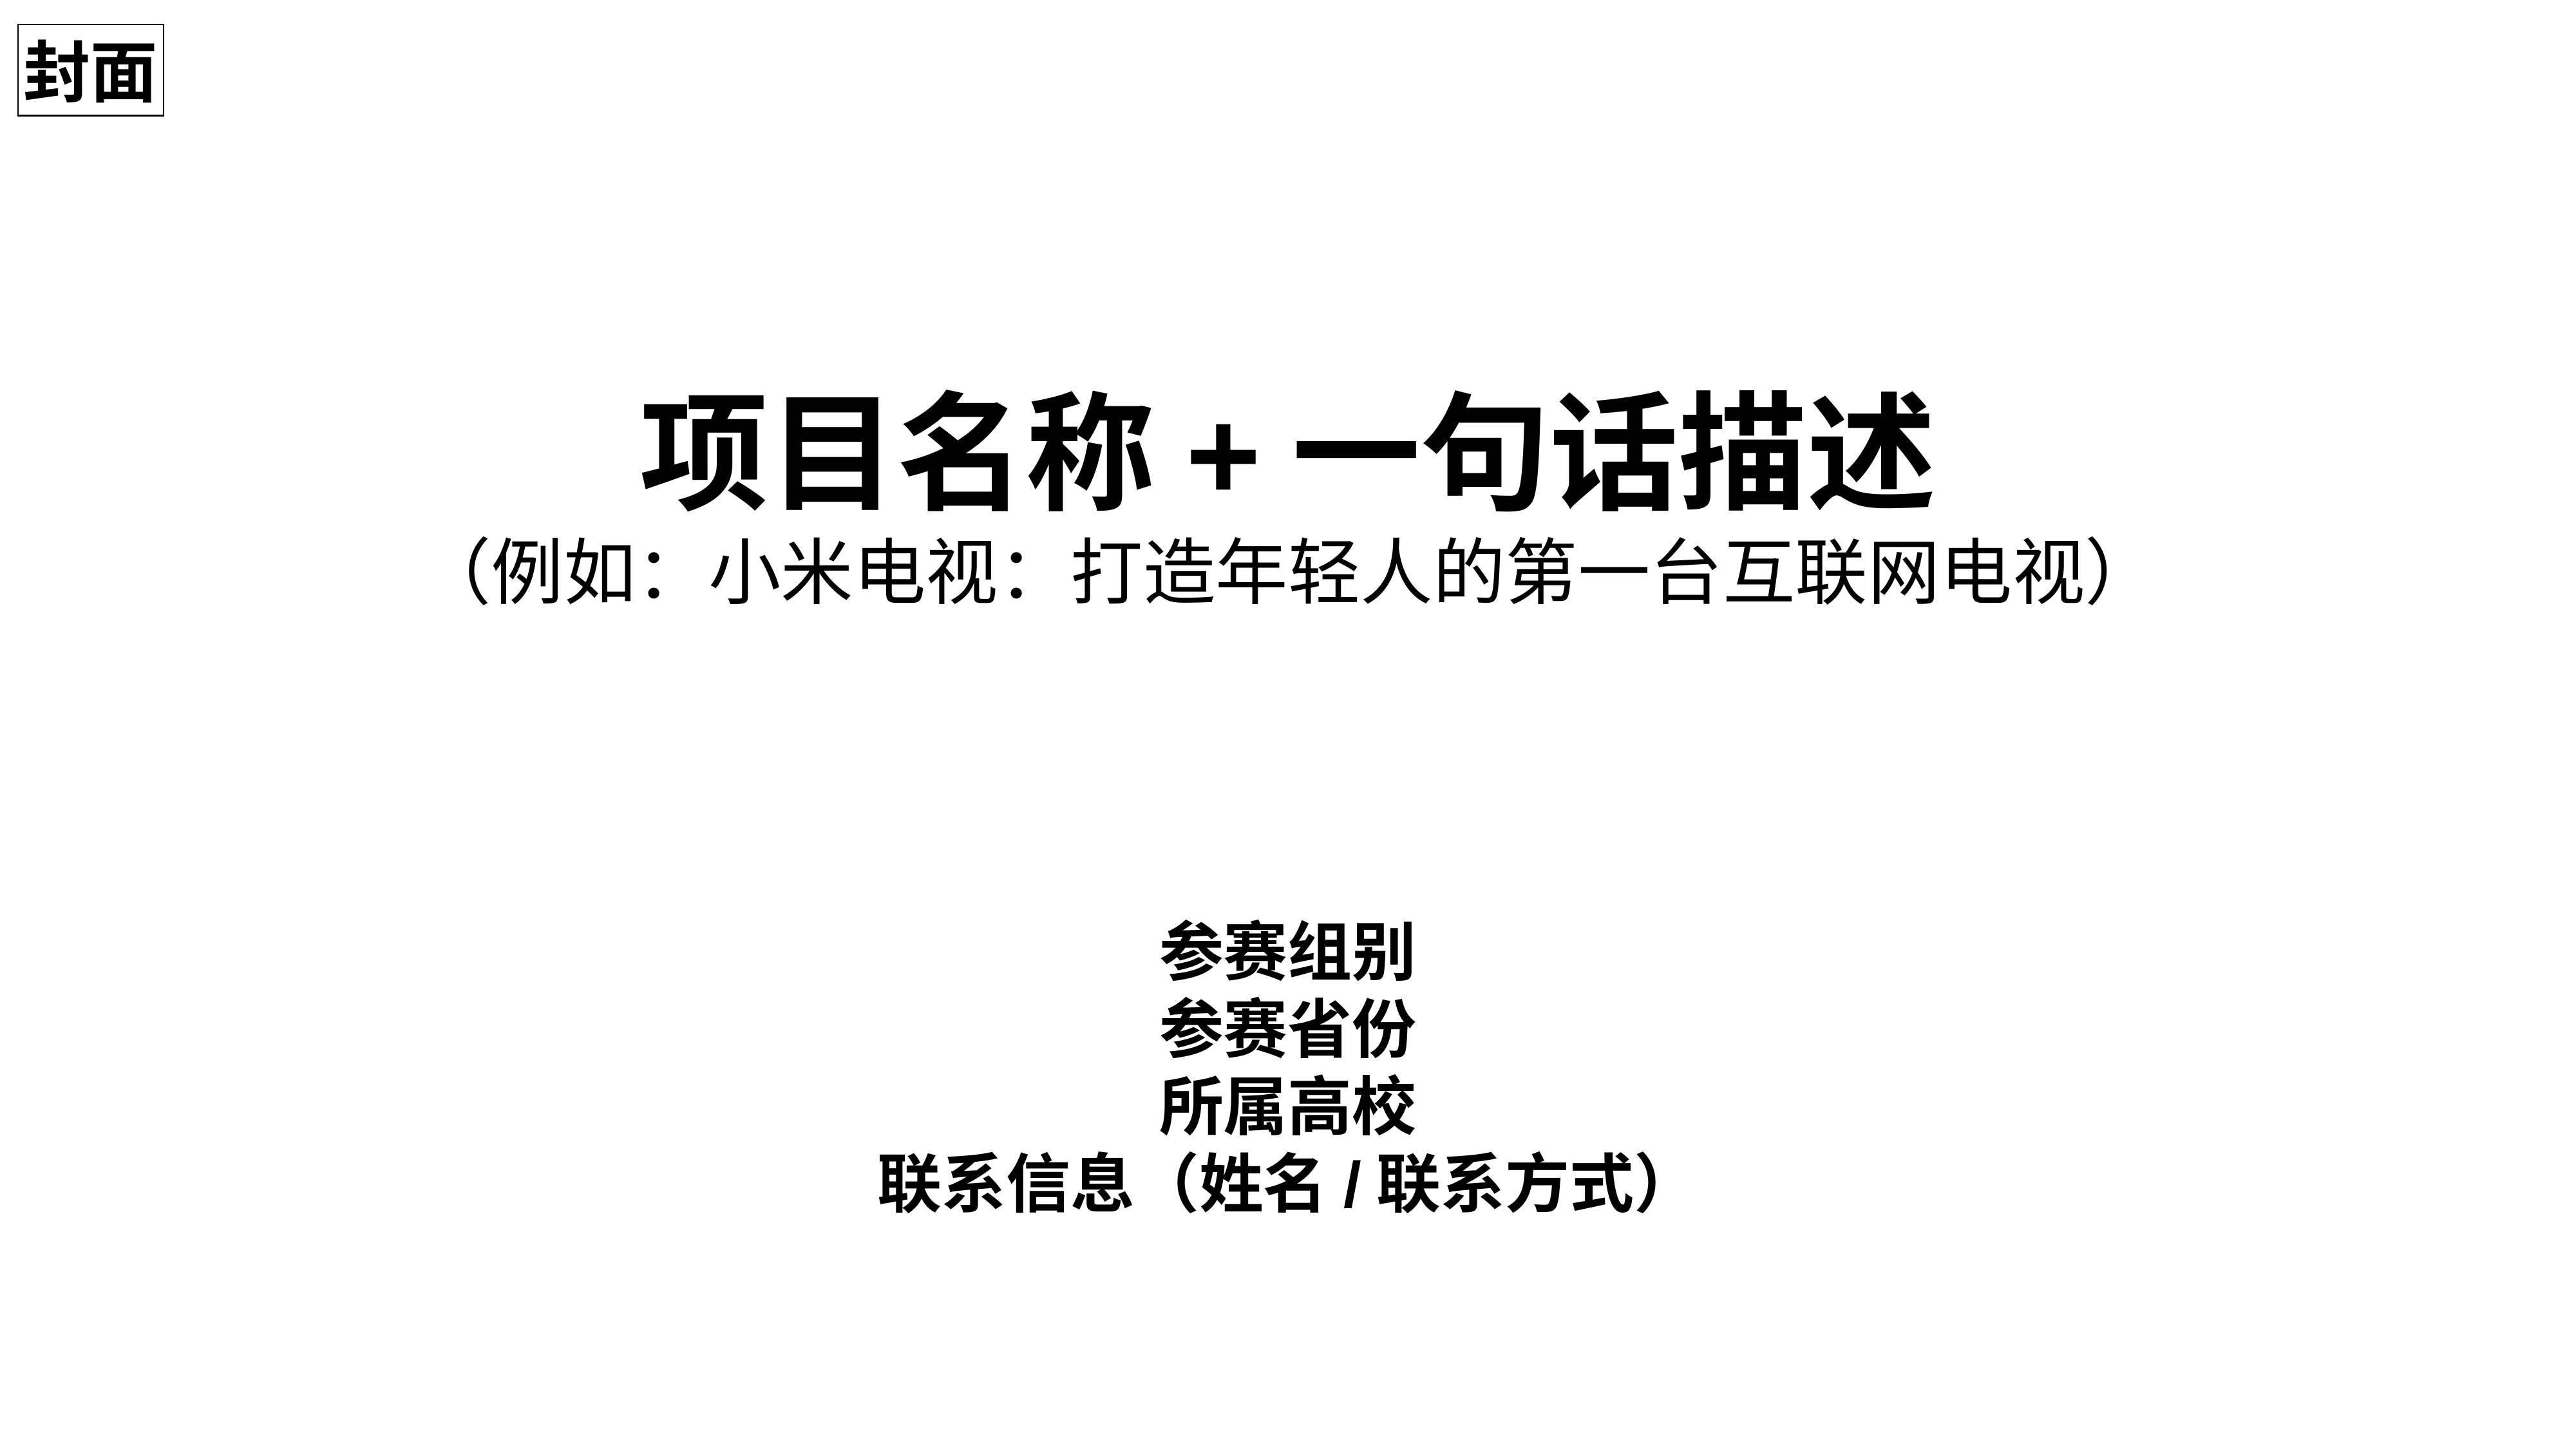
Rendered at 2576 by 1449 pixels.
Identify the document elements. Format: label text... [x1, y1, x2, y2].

text_box 参赛组别 参赛省份 所属高校 联系信息（姓名/联系方式） [251, 905, 2325, 1226]
list 项目名称+一句话描述 （例如：小米电视：打造年轻人的第一台互联网电视） [6, 365, 2570, 620]
text_box 封面 [18, 24, 164, 116]
